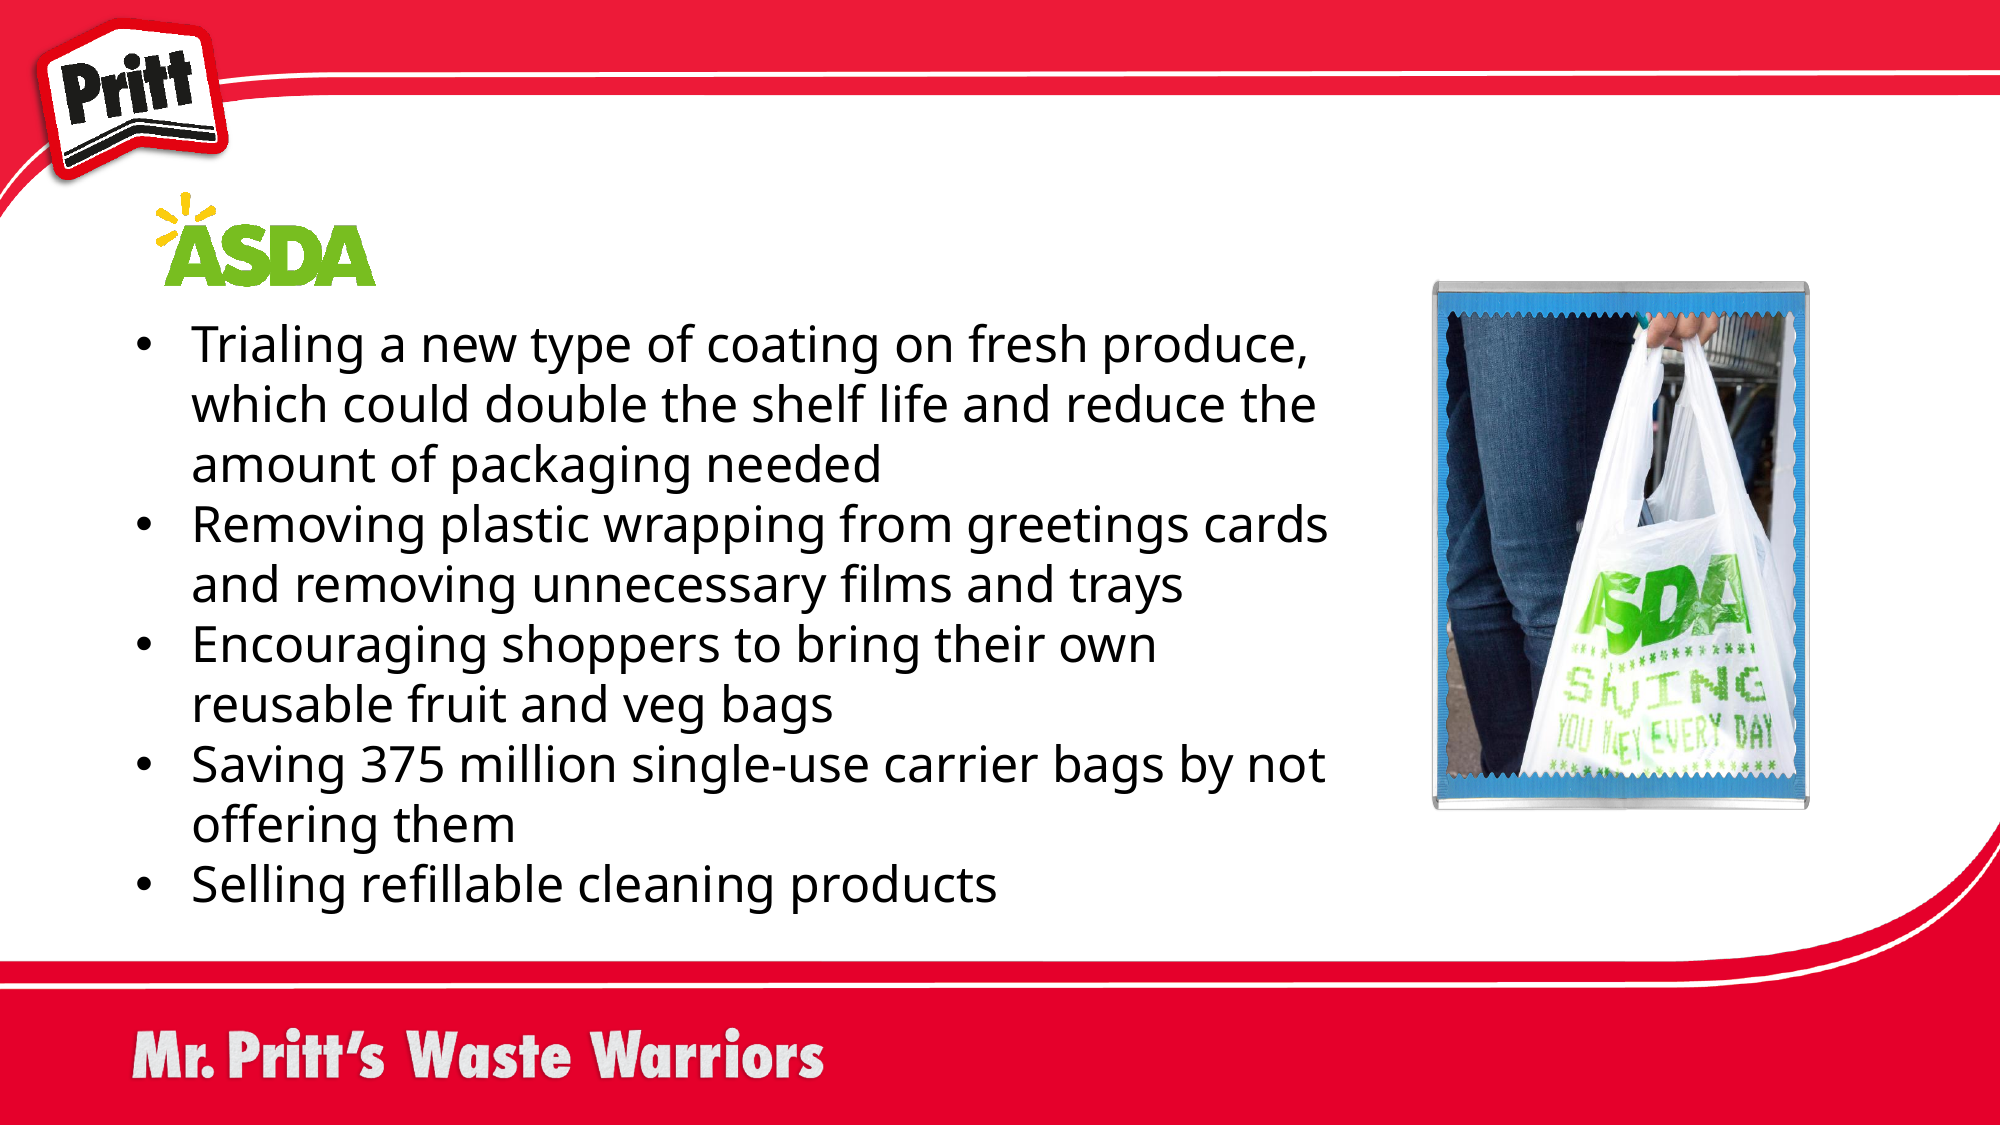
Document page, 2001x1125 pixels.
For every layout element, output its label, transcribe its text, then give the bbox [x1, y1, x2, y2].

text_box Trialing a new type of coating on fresh produce, which could double the shelf life and reduce the amount of packaging needed Removing plastic wrapping from greetings cards and removing unnecessary films and trays Encouraging shoppers to bring their own reusable fruit and veg bags Saving 375 million single-use carrier bags by not offering them Selling refillable cleaning products [120, 305, 1355, 821]
picture [0, 0, 2000, 306]
picture [0, 246, 2000, 1125]
